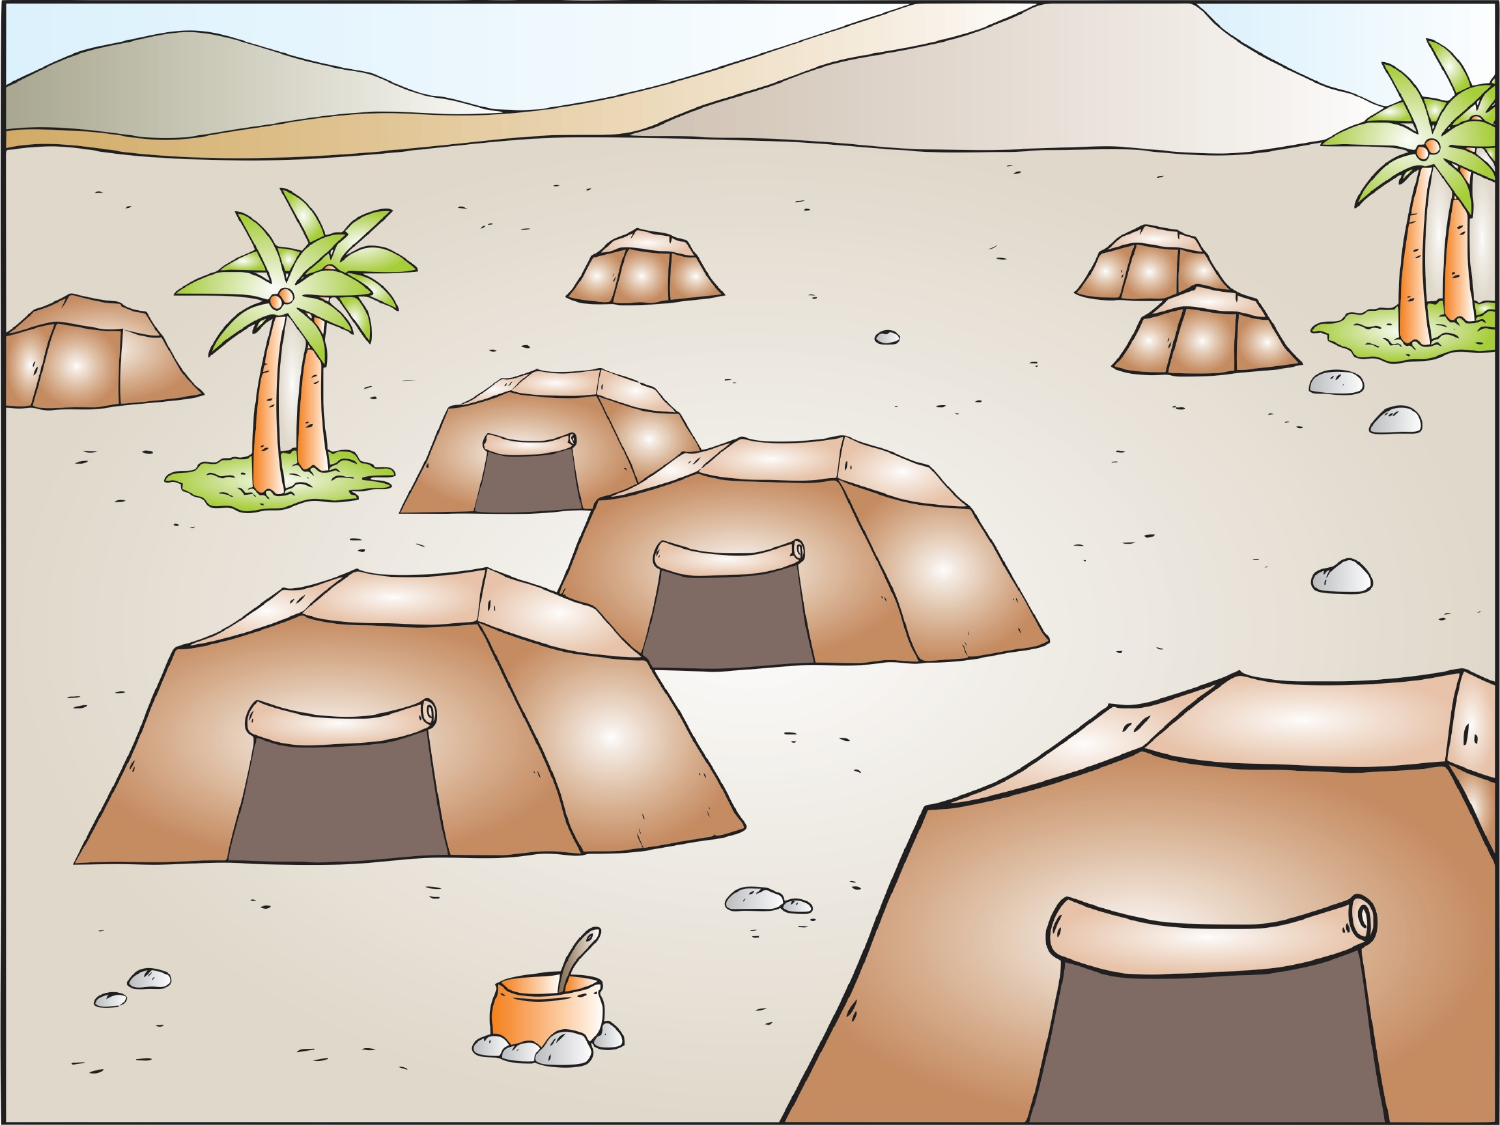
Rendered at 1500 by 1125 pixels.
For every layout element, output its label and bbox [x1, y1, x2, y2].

list [0, 0, 1500, 1125]
